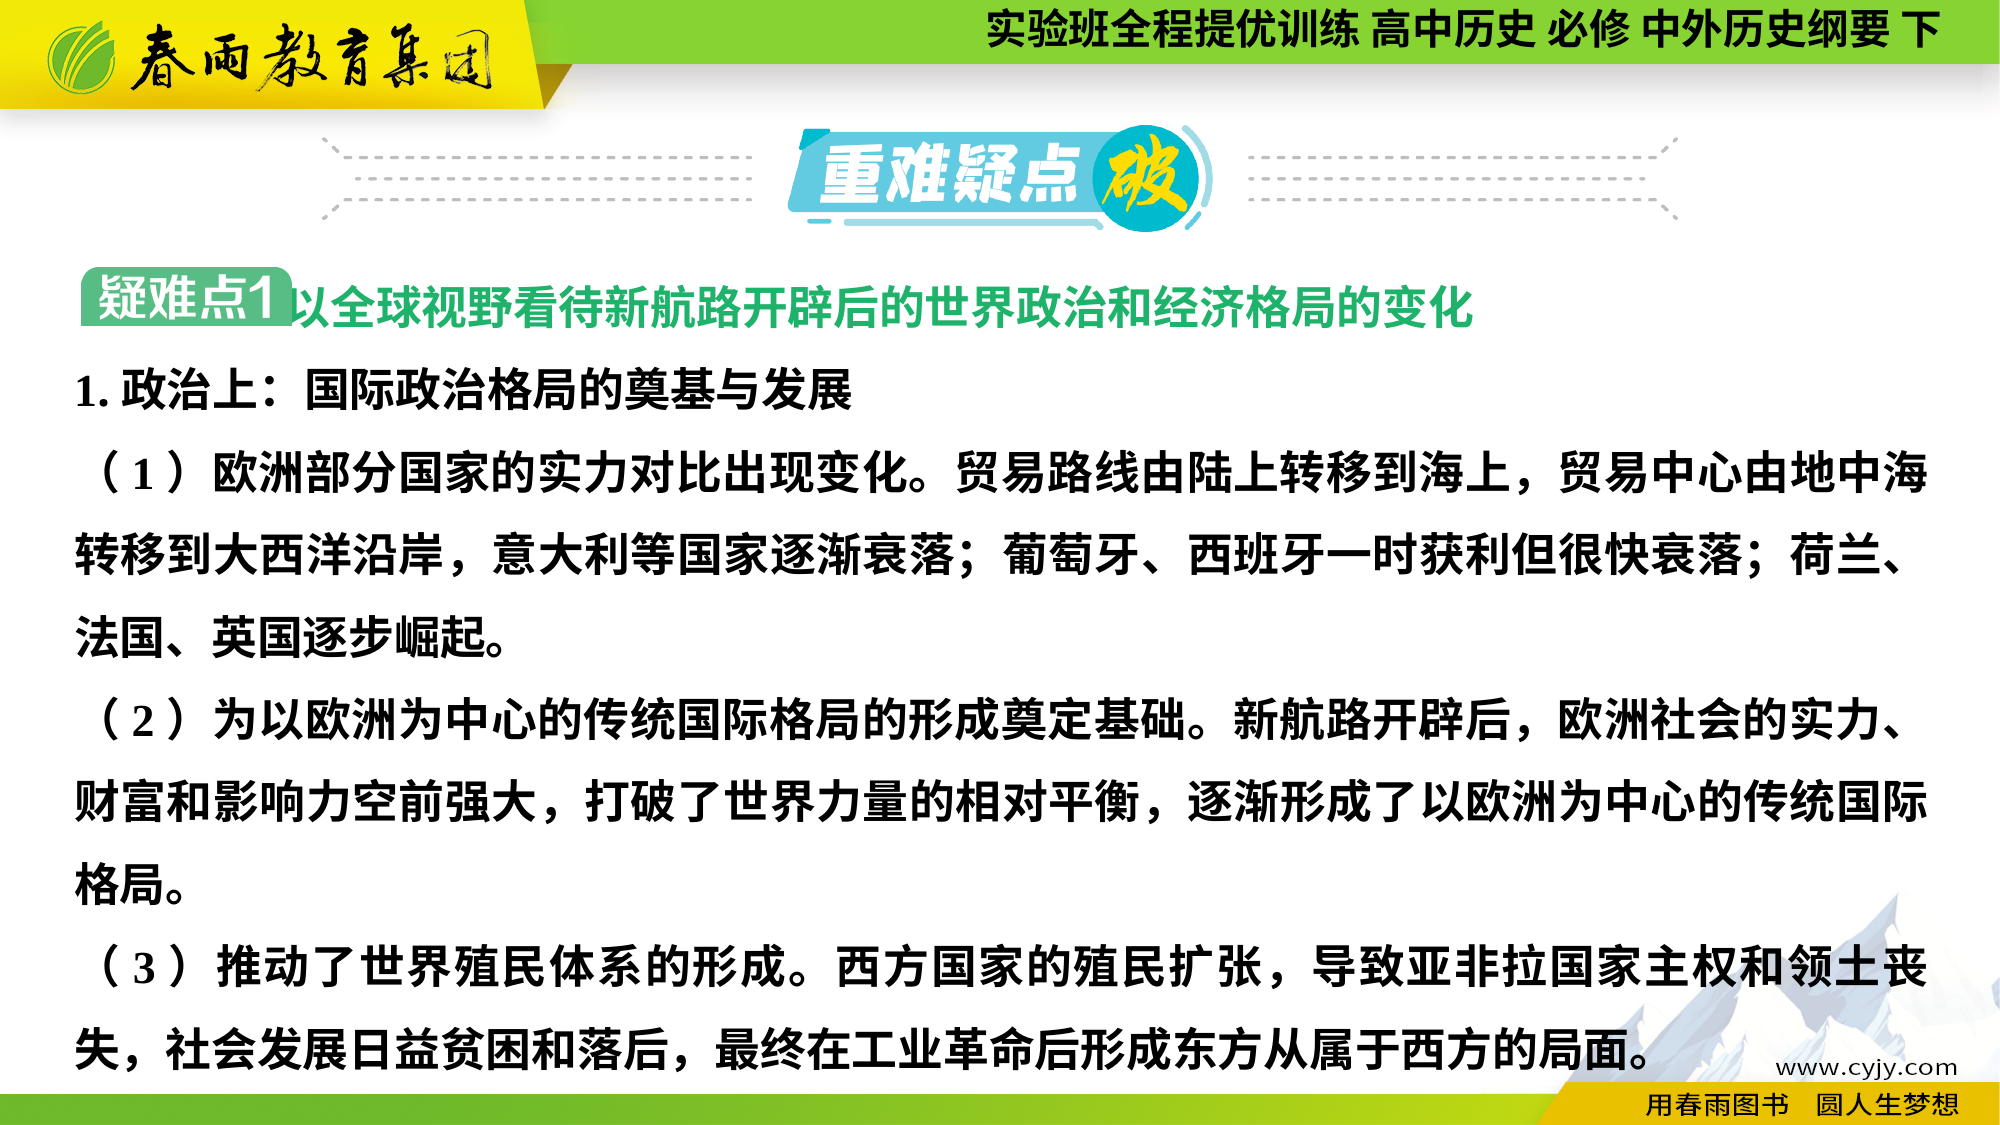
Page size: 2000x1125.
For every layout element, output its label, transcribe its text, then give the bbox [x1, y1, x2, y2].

picture [0, 0, 2000, 1125]
list 以全球视野看待新航路开辟后的世界政治和经济格局的变化 1.政治上：国际政治格局的奠基与发展 （1）欧洲部分国家的实力对比出现变化。贸易路线由陆上转移到海上，贸易中心由地中海转移到大西洋沿岸，意大利等国家逐渐衰落；葡萄牙、西班牙一时获利但很快衰落；荷兰、法国、英国逐步崛起。 （2）为以欧洲为中心的传统国际格局的形成奠定基础。新航路开辟后，欧洲社会的实力、财富和影响力空前强大，打破了世界力量的相对平衡，逐渐形成了以欧洲为中心的传统国际格局。 （3）推动了世界殖民体系的形成。西方国家的殖民扩张，导致亚非拉国家主权和领土丧失，社会发展日益贫困和落后，最终在工业革命后形成东方从属于西方的局面。 [59, 243, 1944, 1082]
